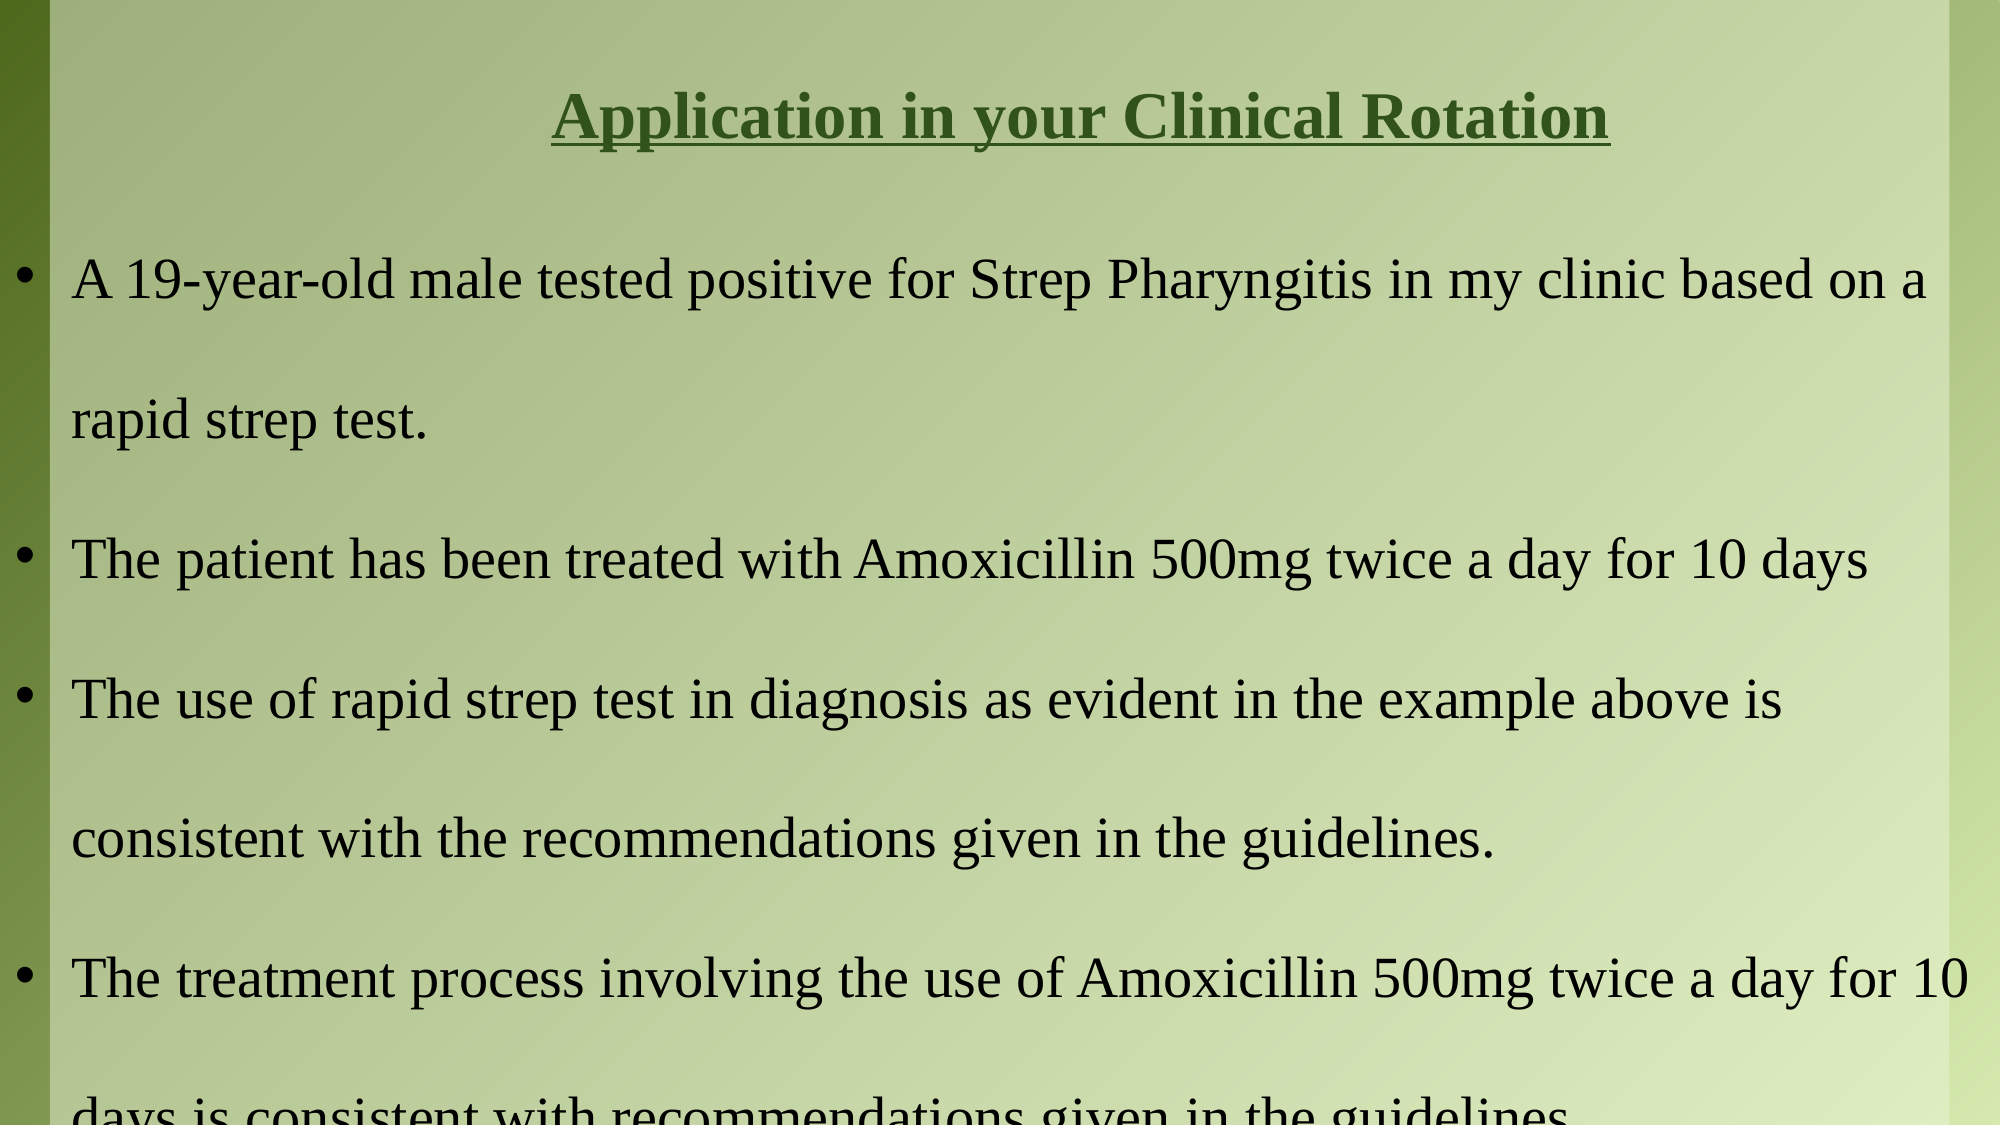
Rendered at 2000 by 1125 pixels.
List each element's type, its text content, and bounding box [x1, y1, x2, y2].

title Application in your Clinical Rotation [487, 12, 1675, 162]
text_box A 19-year-old male tested positive for Strep Pharyngitis in my clinic based on a rapid strep test. The patient has been treated with Amoxicillin 500mg twice a day for 10 days The use of rapid strep test in diagnosis as evident in the example above is consistent with the recommendations given in the guidelines. The treatment process involving the use of Amoxicillin 500mg twice a day for 10 days is consistent with recommendations given in the guidelines. [0, 162, 2000, 1125]
